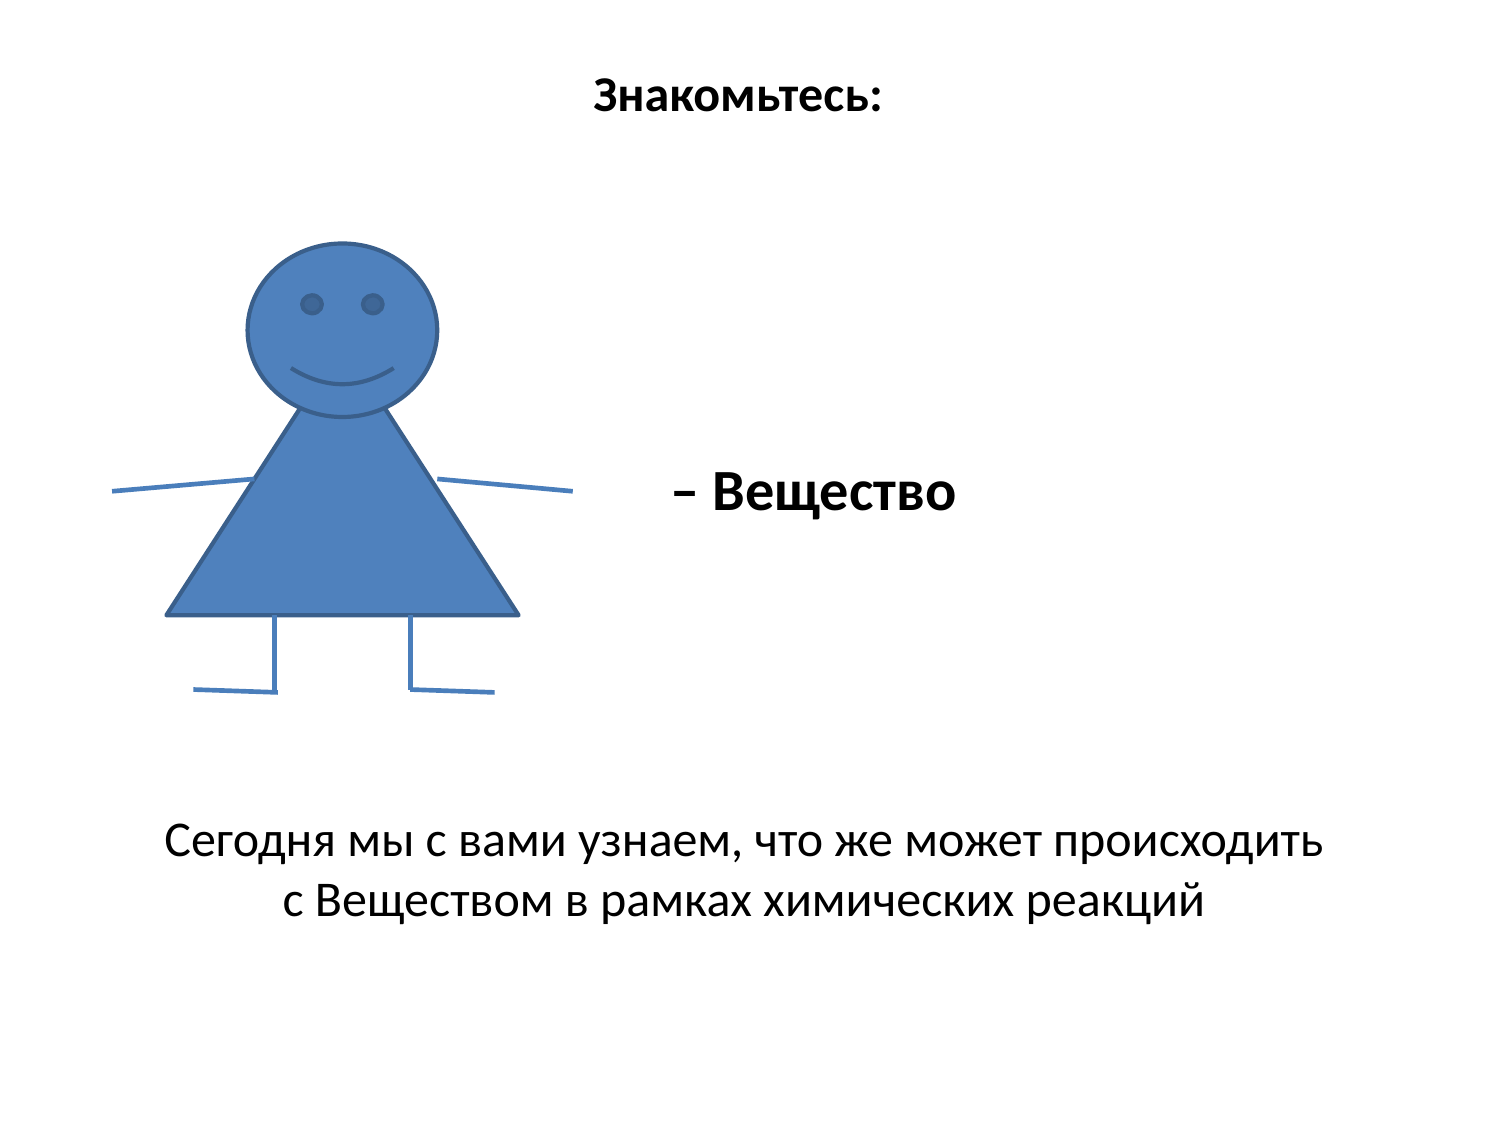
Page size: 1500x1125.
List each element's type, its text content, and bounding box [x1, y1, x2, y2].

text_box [111, 243, 574, 693]
text_box Знакомьтесь: [431, 54, 1046, 130]
text_box – Вещество [655, 444, 1270, 530]
text_box Сегодня мы с вами узнаем, что же может происходить с Веществом в рамках химических реакций [135, 798, 1353, 934]
